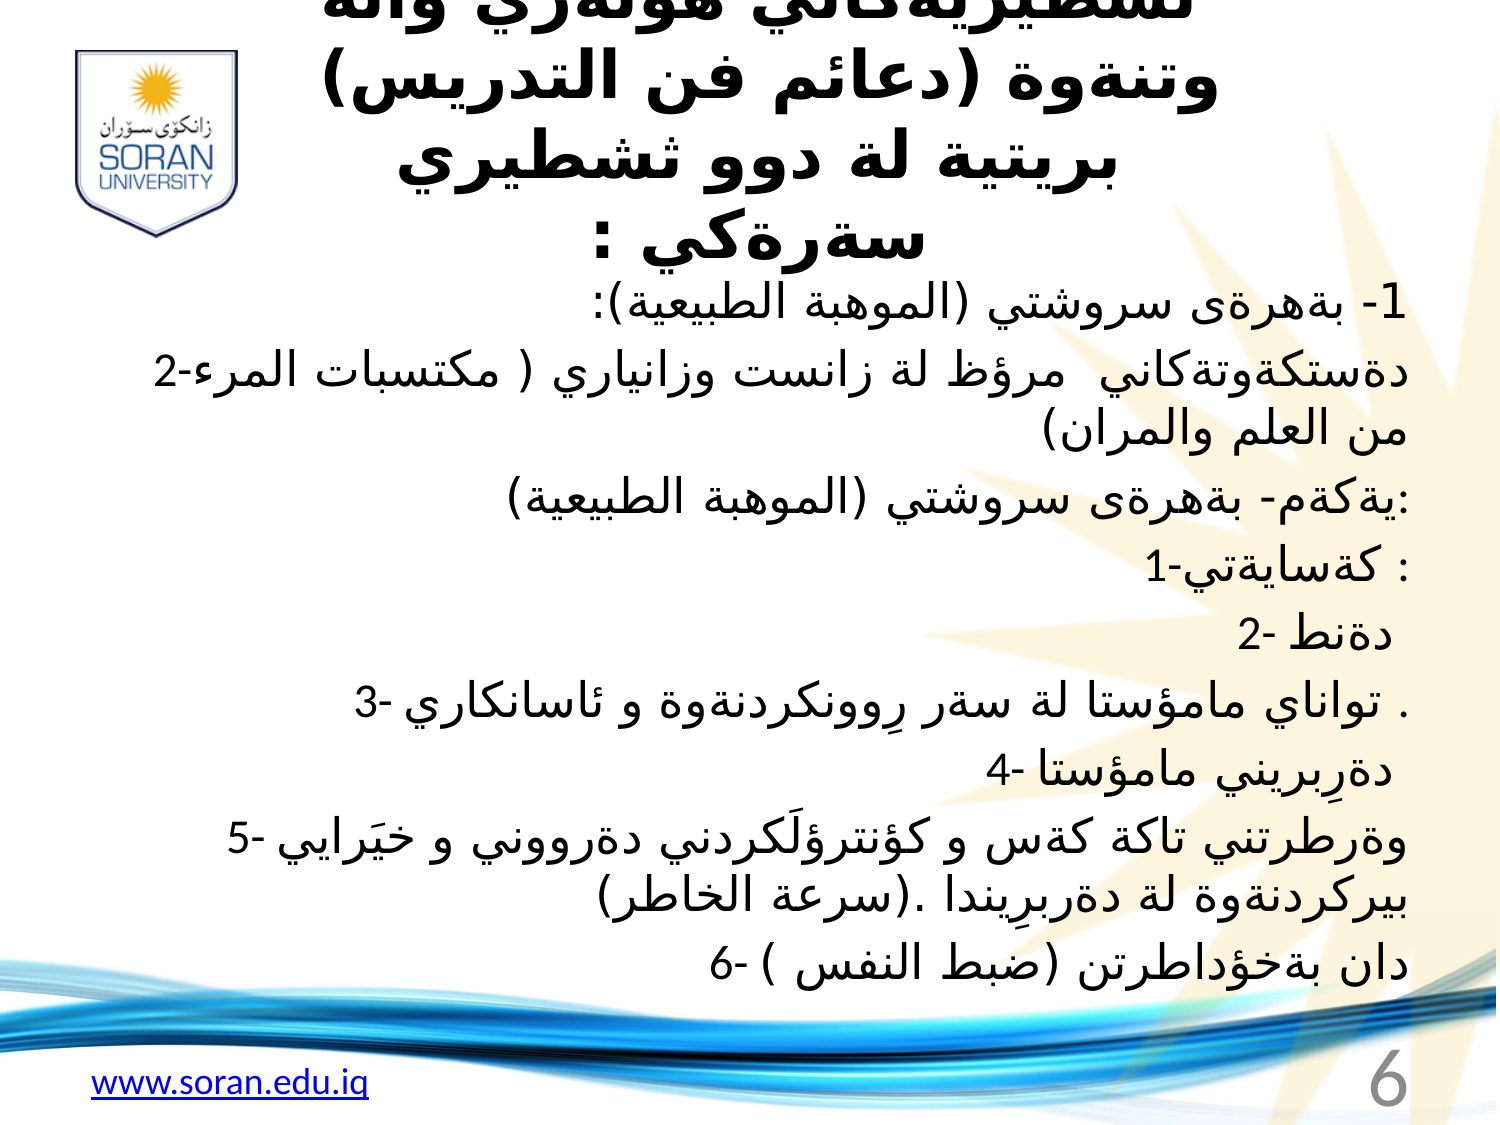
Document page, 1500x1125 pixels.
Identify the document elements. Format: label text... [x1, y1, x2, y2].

picture [75, 50, 238, 238]
list 1- بةهرةى سروشتي (الموهبة الطبيعية): 2-دةستكةوتةكاني مرؤظ لة زانست وزانياري ( مكتسبات المرء من العلم والمران) يةكةم- بةهرةى سروشتي (الموهبة الطبيعية): 1-كةسايةتي : 2- دةنط 3- تواناي مامؤستا لة سةر رِوونكردنةوة و ئاسانكاري . 4- دةرِبريني مامؤستا 5- وةرطرتني تاكة كةس و كؤنترؤلَكردني دةرووني و خيَرايي بيركردنةوة لة دةربرِيندا .(سرعة الخاطر) 6- دان بةخؤداطرتن (ضبط النفس ) [75, 262, 1425, 1005]
slide_number 6 [1074, 1042, 1425, 1103]
title ثشطيريةكاني هونةري وانة وتنةوة (دعائم فن التدريس) بريتية لة دوو ثشطيري سةرةكي : [234, 70, 1425, 233]
picture [0, 99, 1500, 1125]
